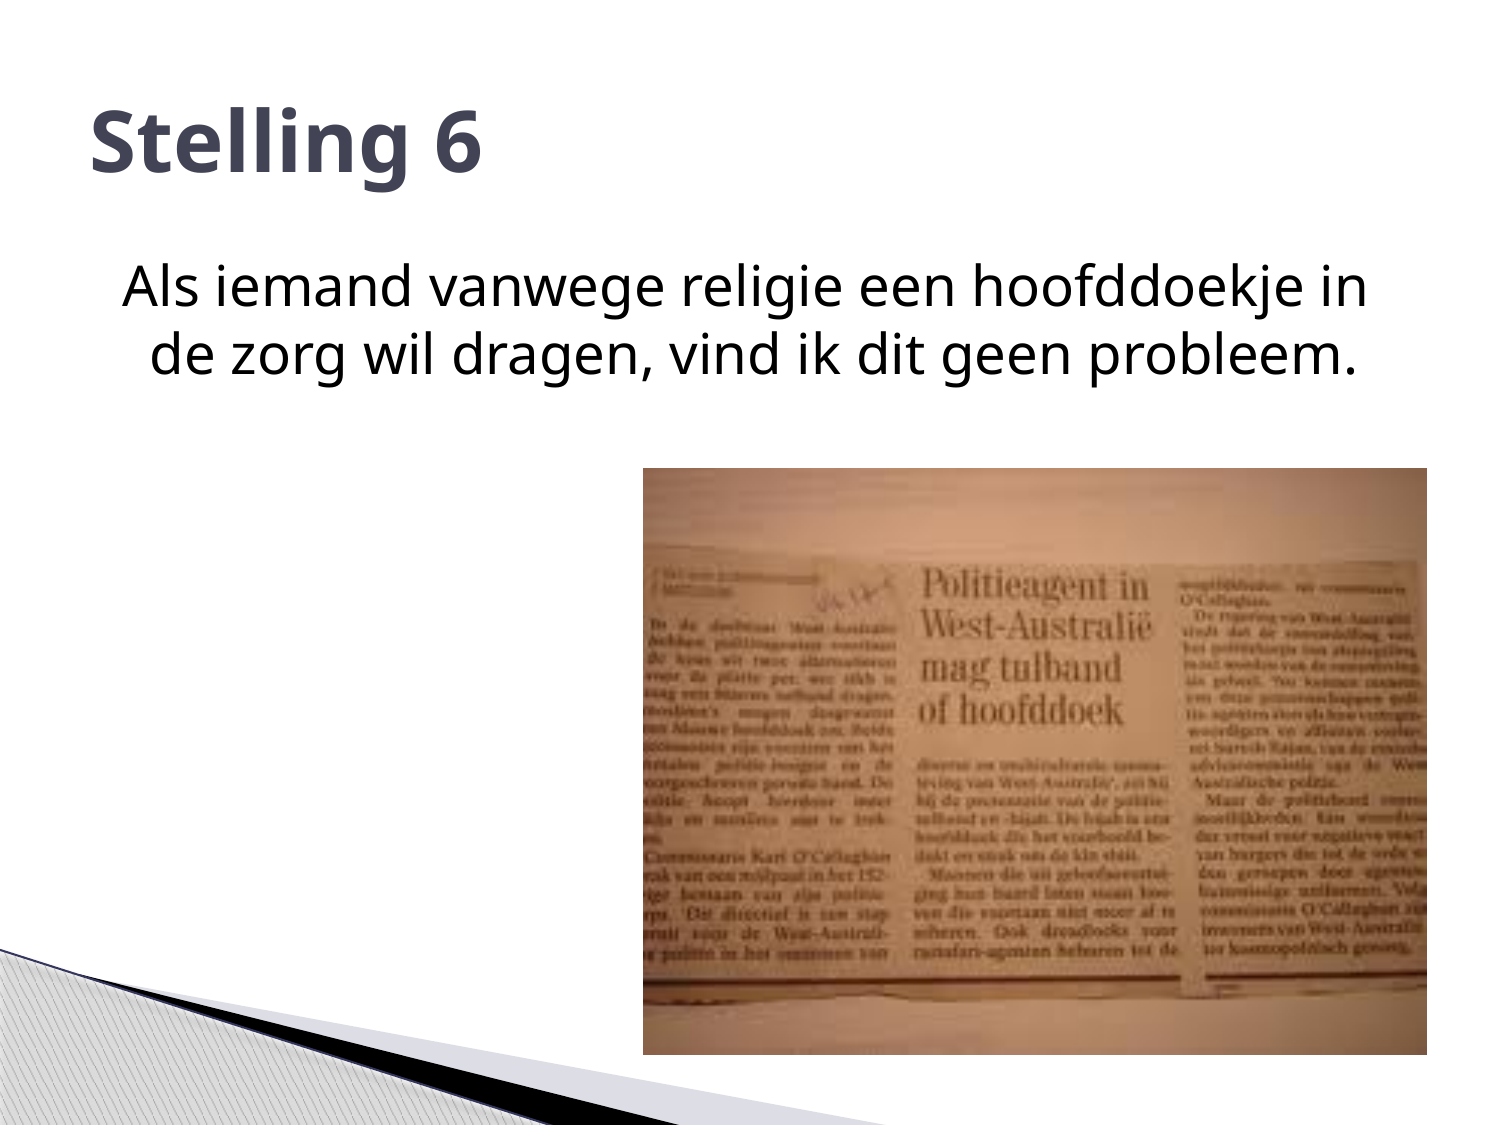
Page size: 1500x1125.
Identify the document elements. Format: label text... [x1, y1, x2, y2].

picture [643, 468, 1427, 1055]
title Stelling 6 [75, 45, 1425, 233]
list Als iemand vanwege religie een hoofddoekje in de zorg wil dragen, vind ik dit geen probleem. [74, 242, 1426, 986]
